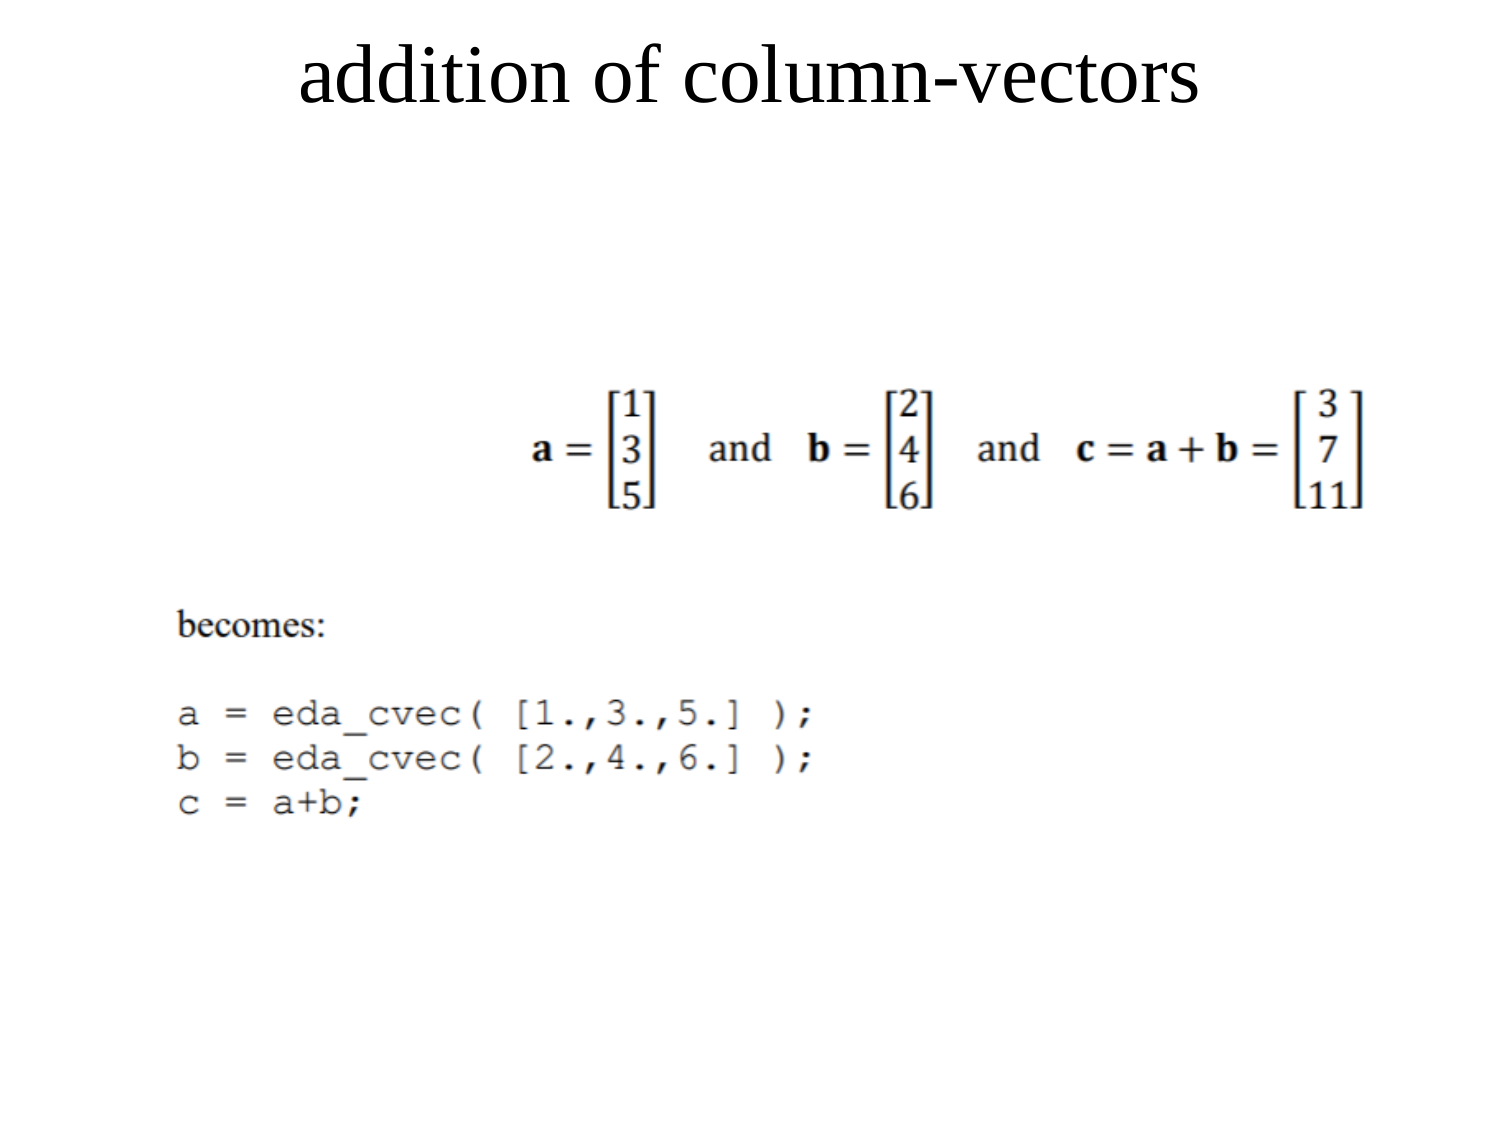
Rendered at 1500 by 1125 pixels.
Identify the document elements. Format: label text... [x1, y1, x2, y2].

title addition of column-vectors [75, 1, 1425, 138]
picture [149, 349, 1437, 876]
